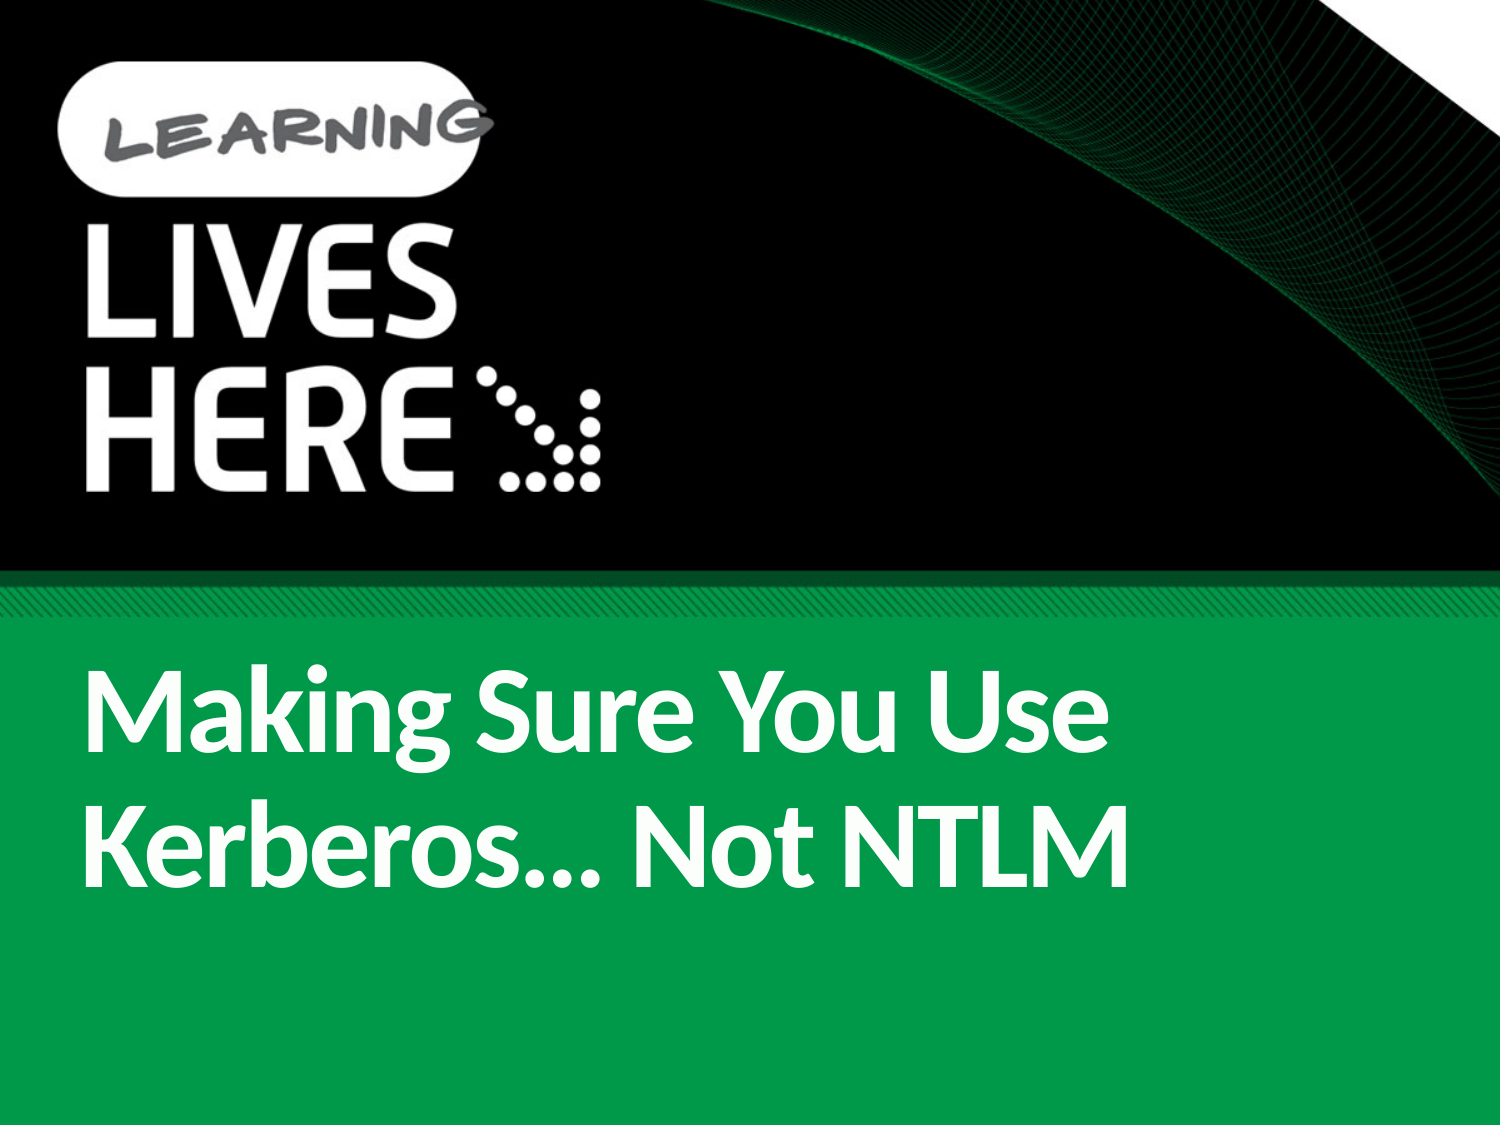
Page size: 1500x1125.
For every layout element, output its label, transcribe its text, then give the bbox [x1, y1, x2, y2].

title Making Sure You Use Kerberos… Not NTLM [80, 644, 1380, 864]
picture [0, 0, 1500, 1125]
